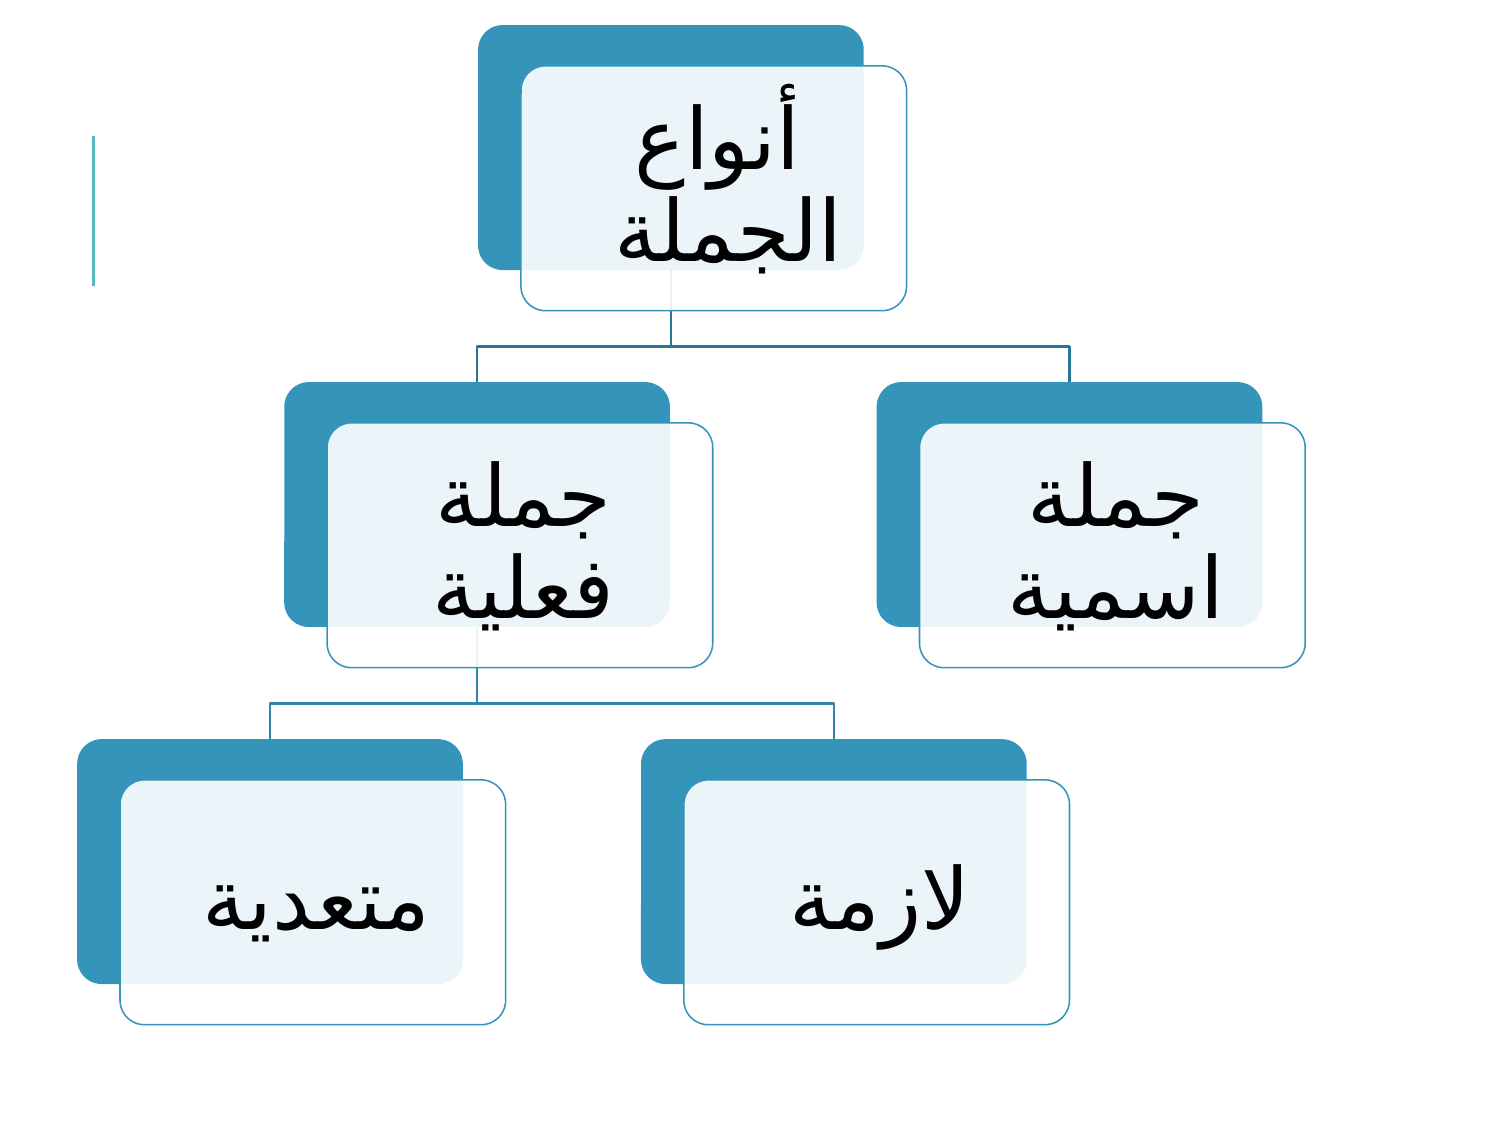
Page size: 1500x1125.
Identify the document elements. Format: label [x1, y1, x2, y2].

list [62, 24, 1413, 1026]
